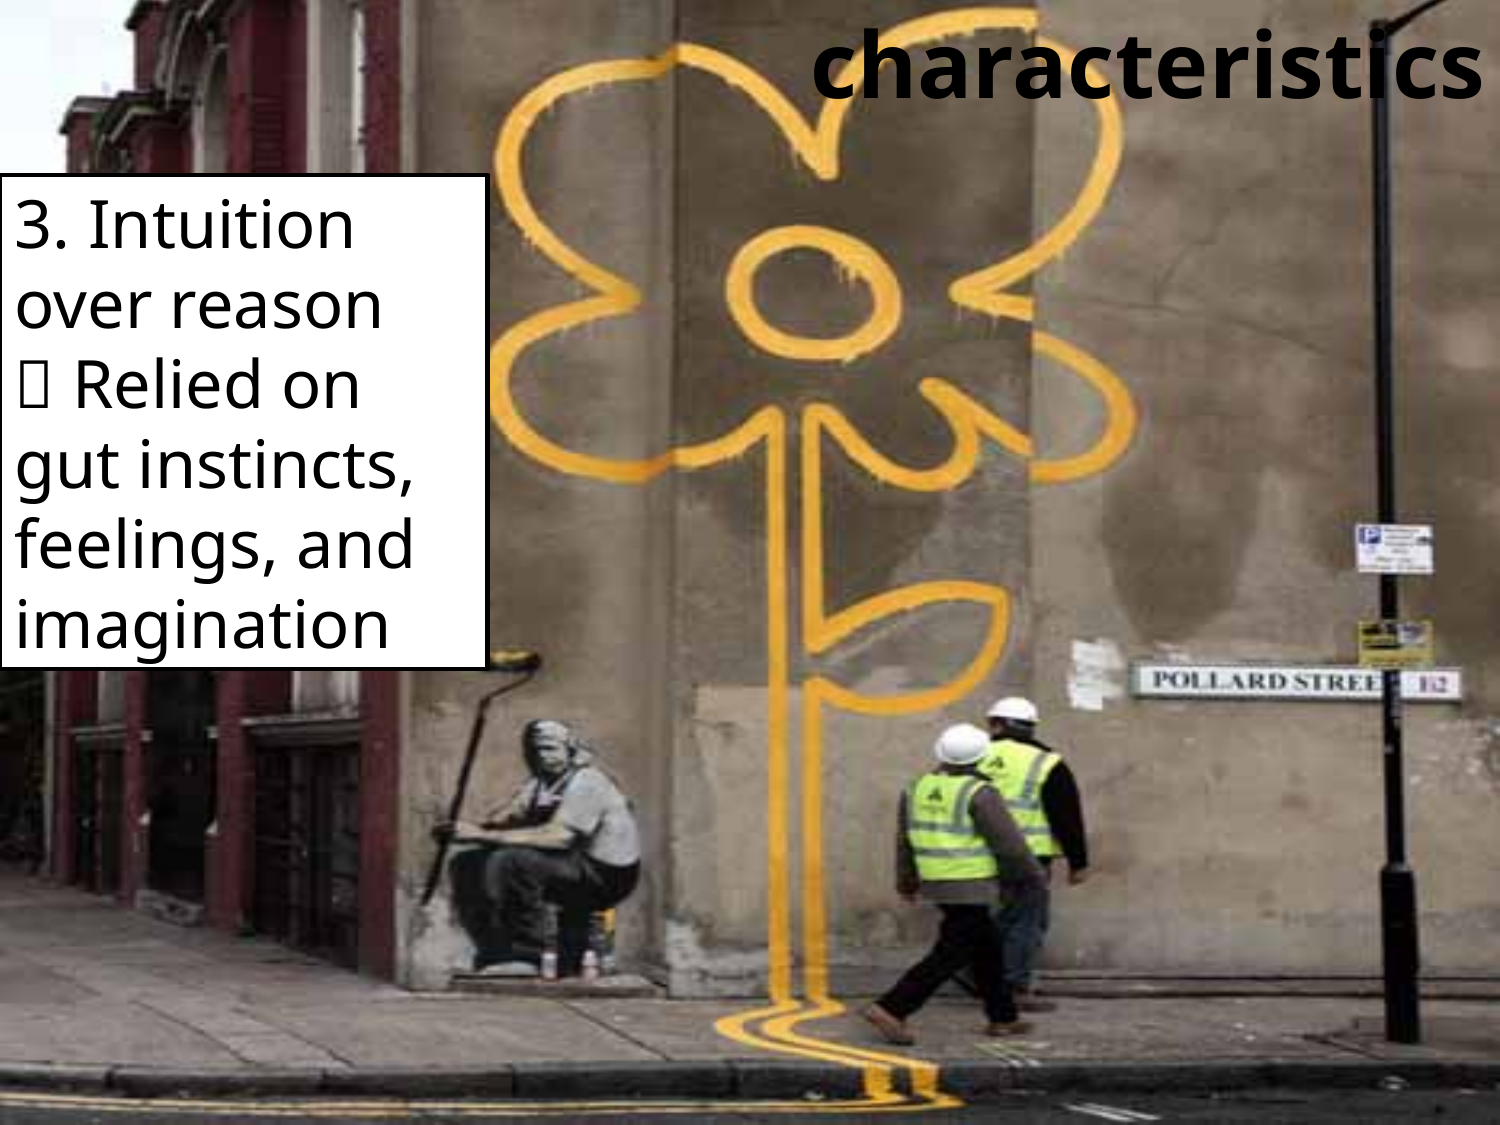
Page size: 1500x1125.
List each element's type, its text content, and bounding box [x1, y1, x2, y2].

text_box 3. Intuition over reason  Relied on gut instincts, feelings, and imagination [0, 173, 490, 671]
text_box characteristics [506, 0, 1500, 125]
picture [0, 0, 1500, 1125]
